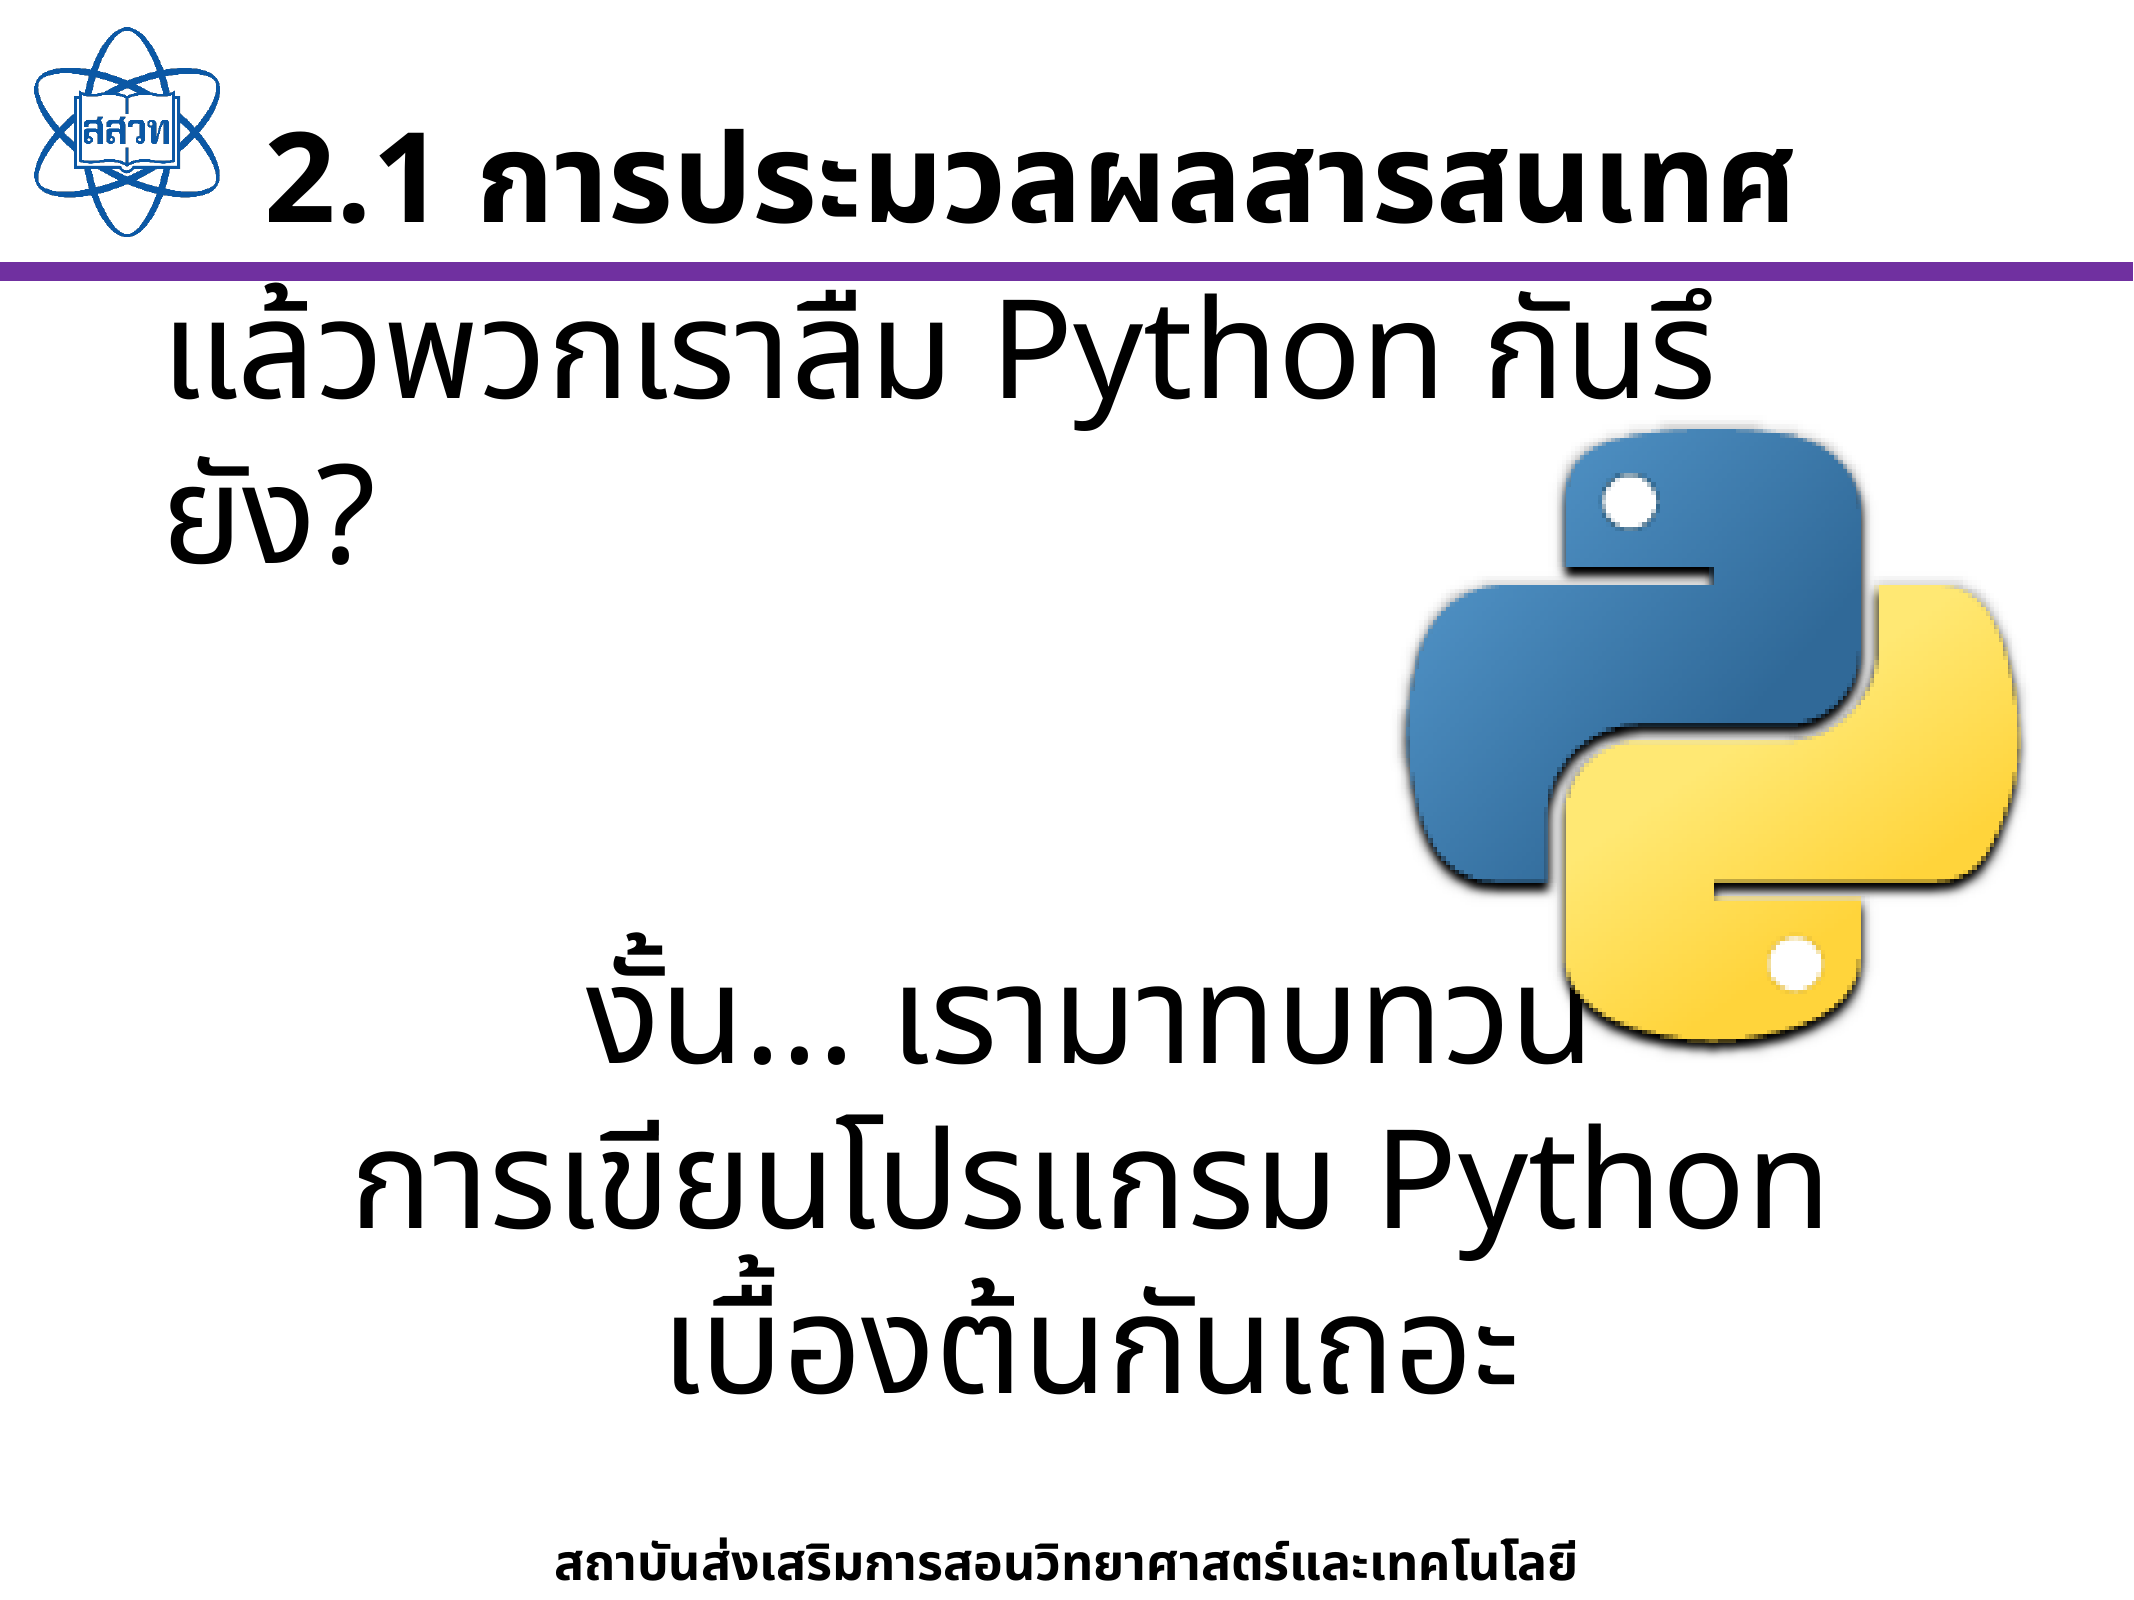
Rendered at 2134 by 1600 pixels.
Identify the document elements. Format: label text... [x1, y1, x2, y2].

picture [1268, 291, 2134, 1183]
picture [33, 27, 220, 237]
text_box 2.1 การประมวลผลสารสนเทศ [256, 88, 2078, 257]
text_box สถาบันส่งเสริมการสอนวิทยาศาสตร์และเทคโนโลยี [0, 1522, 2134, 1589]
text_box แล้วพวกเราลืม Python กันรึยัง? [152, 333, 1261, 518]
text_box งั้น... เรามาทบทวน การเขียนโปรแกรม Python เบื้องต้นกันเถอะ [203, 998, 1979, 1349]
